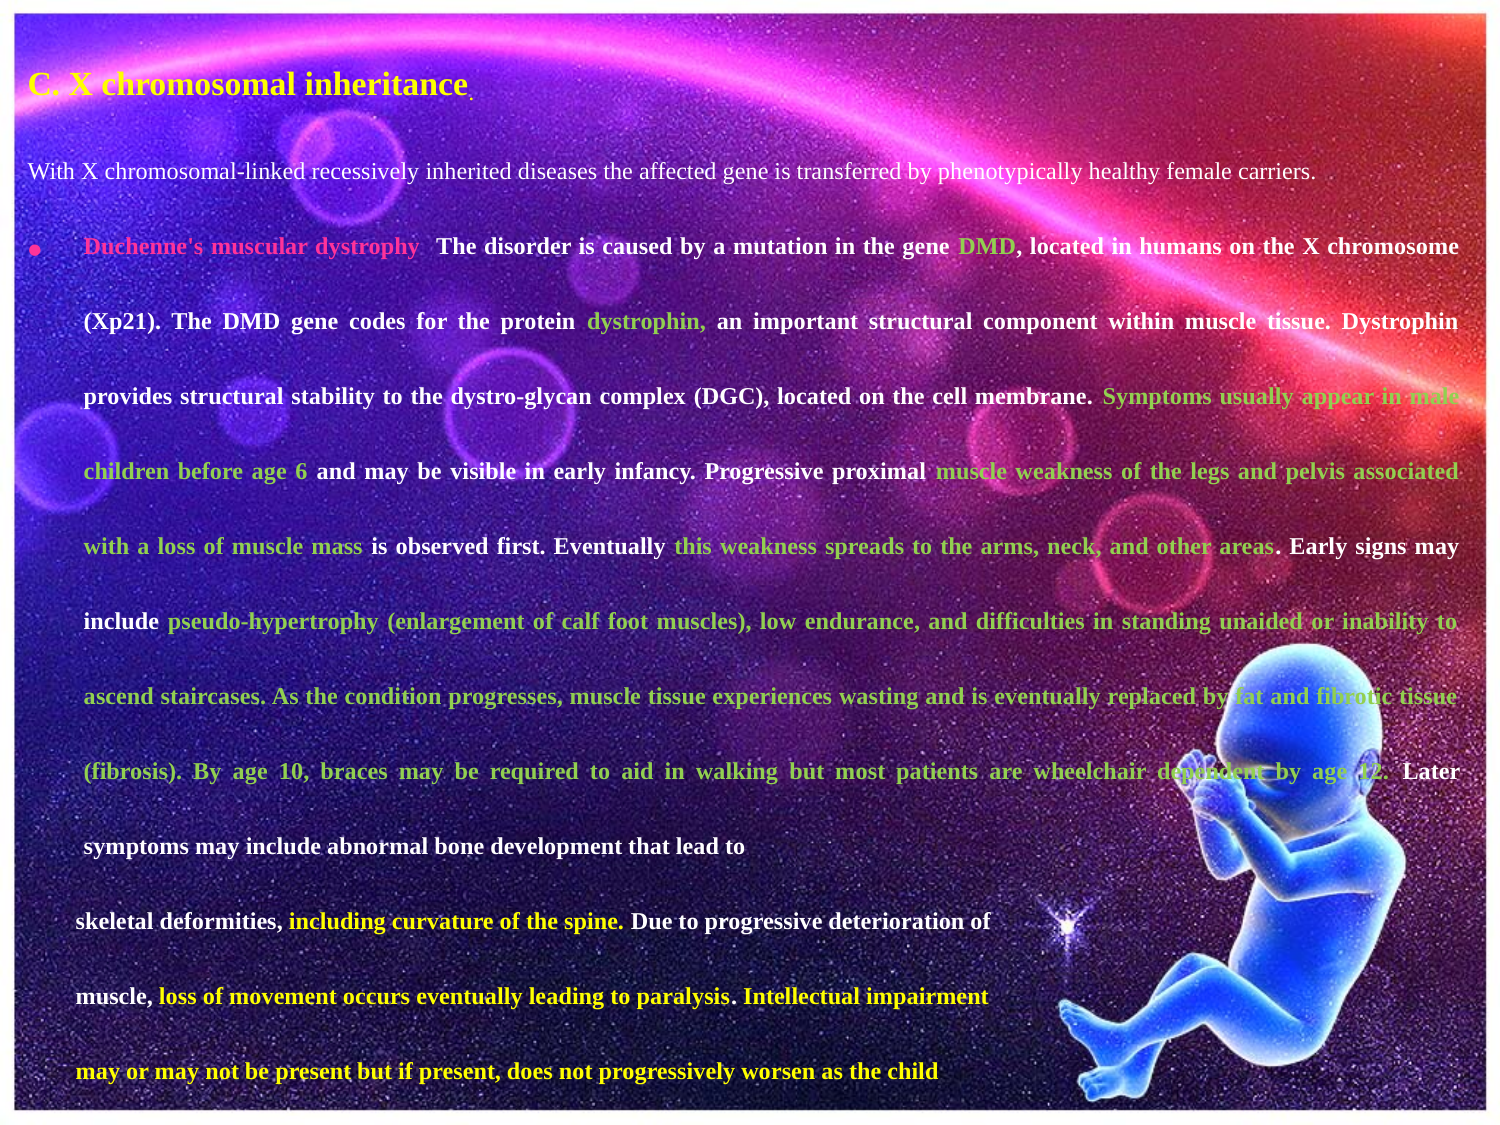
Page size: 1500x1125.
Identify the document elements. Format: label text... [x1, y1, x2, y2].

text_box [37, 699, 1013, 1075]
picture [0, 0, 1500, 1125]
list C. X chromosomal inheritance. With X chromosomal-linked recessively inherited diseases the affected gene is transferred by phenotypically healthy female carriers. Duchenne's muscular dystrophy The disorder is caused by a mutation in the gene DMD, located in humans on the X chromosome (Xp21). The DMD gene codes for the protein dystrophin, an important structural component within muscle tissue. Dystrophin provides structural stability to the dystro-glycan complex (DGC), located on the cell membrane. Symptoms usually appear in male children before age 6 and may be visible in early infancy. Progressive proximal muscle weakness of the legs and pelvis associated with a loss of muscle mass is observed first. Eventually this weakness spreads to the arms, neck, and other areas. Early signs may include pseudo-hypertrophy (enlargement of calf foot muscles), low endurance, and difficulties in standing unaided or inability to ascend staircases. As the condition progresses, muscle tissue experiences wasting and is eventually replaced by fat and fibrotic tissue (fibrosis). By age 10, braces may be required to aid in walking but most patients are wheelchair dependent by age 12. Later symptoms may include abnormal bone development that lead to skeletal deformities, including curvature of the spine. Due to progressive deterioration of muscle, loss of movement occurs eventually leading to paralysis. Intellectual impairment may or may not be present but if present, does not progressively worsen as the child ages. The average life expectancy for patients afflicted with DMD varies from early teens to age mid 30s. There have been reports of DMD patients surviving past the age of 40 and even 50). [12, 12, 1475, 650]
